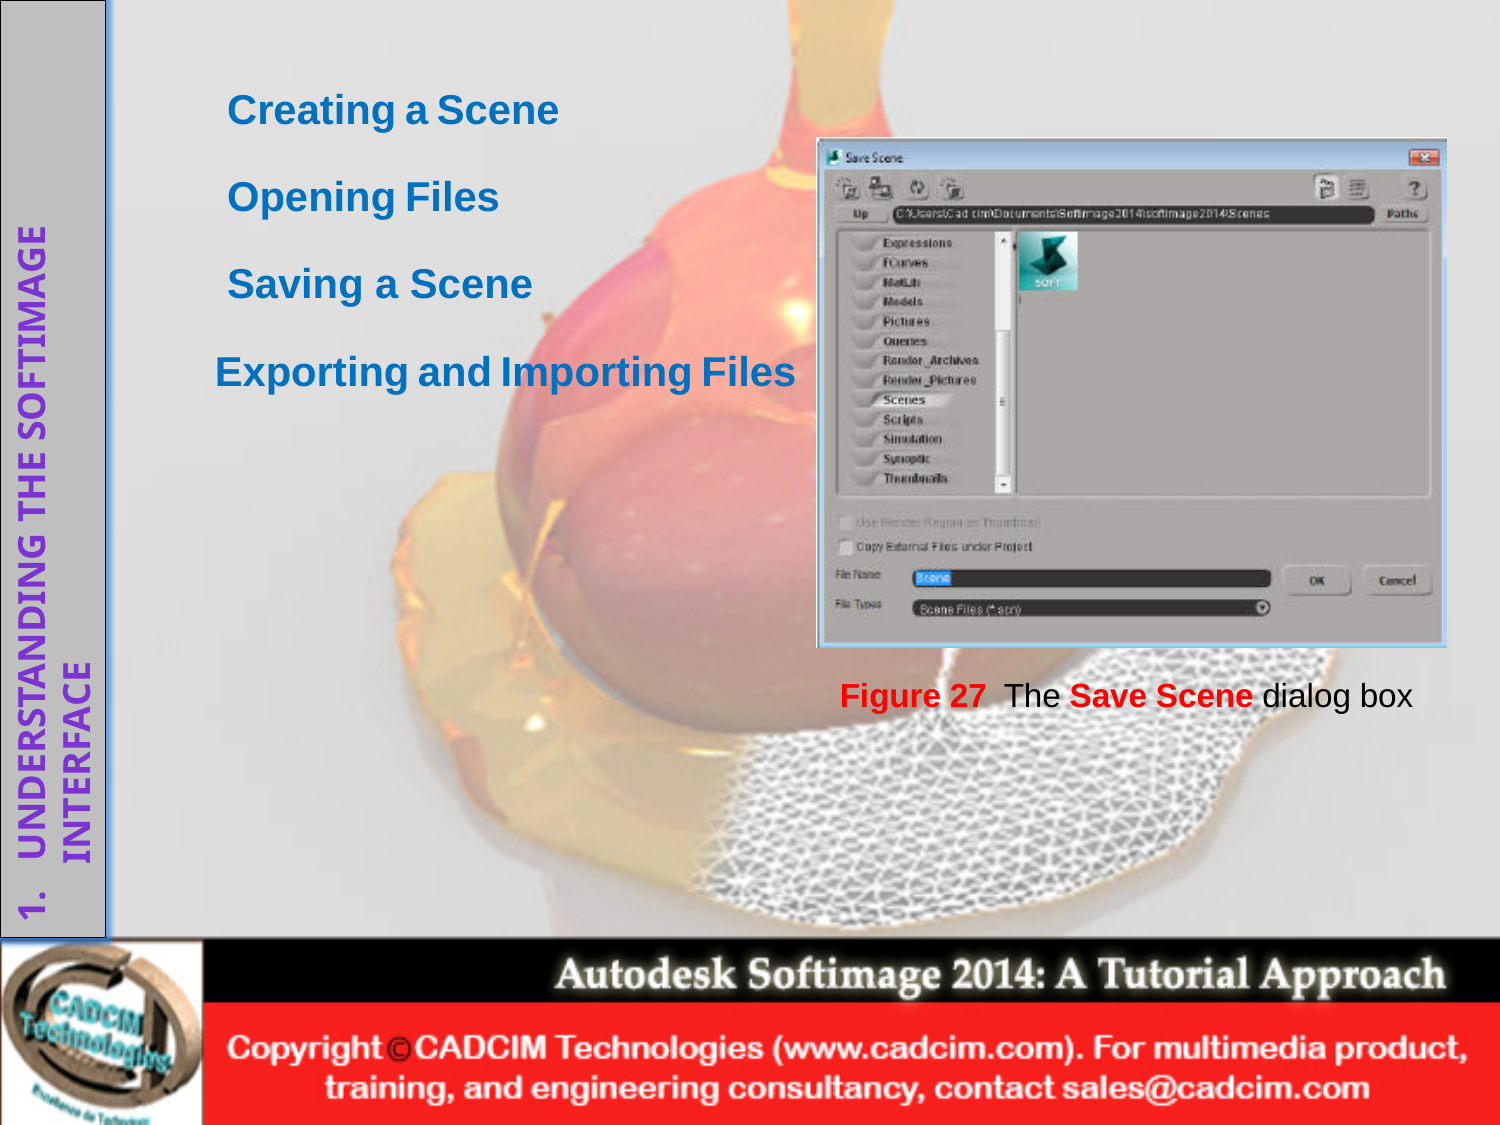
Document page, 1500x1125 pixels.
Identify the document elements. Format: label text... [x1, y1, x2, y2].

text_box Saving a Scene [212, 249, 810, 315]
text_box Opening Files [212, 162, 810, 228]
text_box Exporting and Importing Files [199, 337, 810, 403]
text_box Figure 27 The Save Scene dialog box [824, 662, 1438, 723]
text_box Creating a Scene [212, 75, 963, 140]
picture [0, 0, 1500, 1125]
